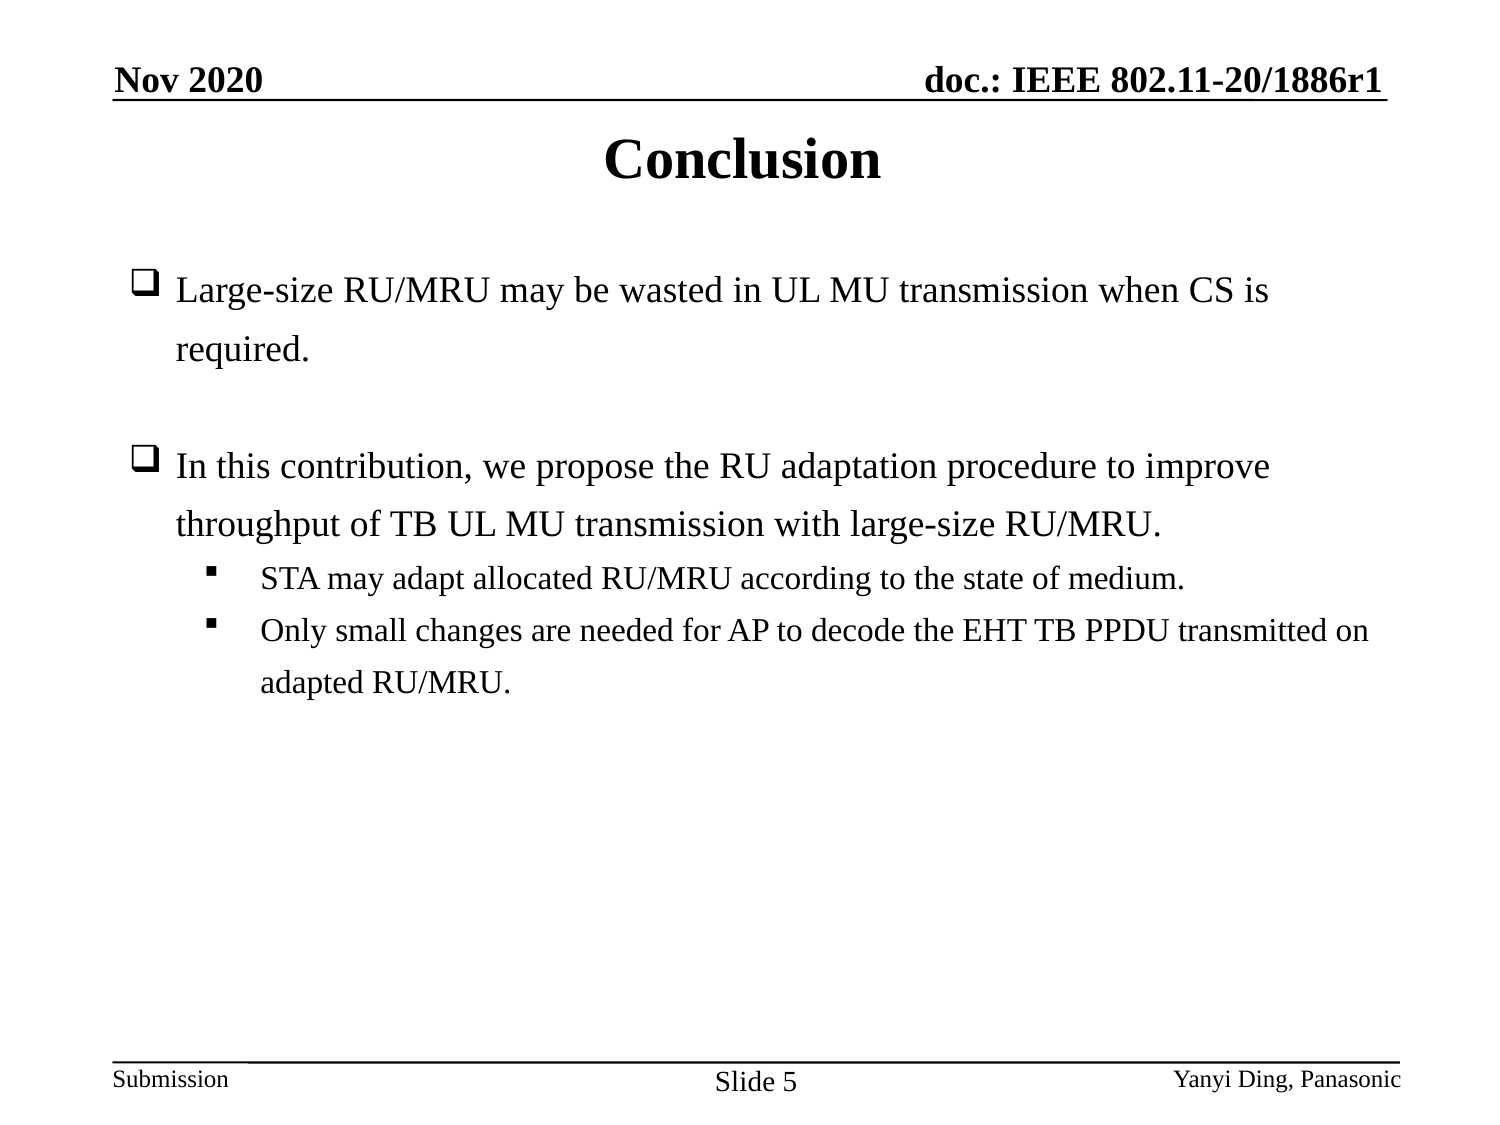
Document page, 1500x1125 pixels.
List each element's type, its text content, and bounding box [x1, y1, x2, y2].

text_box Large-size RU/MRU may be wasted in UL MU transmission when CS is required. In this contribution, we propose the RU adaptation procedure to improve throughput of TB UL MU transmission with large-size RU/MRU. STA may adapt allocated RU/MRU according to the state of medium. Only small changes are needed for AP to decode the EHT TB PPDU transmitted on adapted RU/MRU. [114, 244, 1389, 708]
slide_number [114, 54, 265, 101]
footer Yanyi Ding, Panasonic [1170, 1061, 1402, 1093]
slide_number Slide 5 [704, 1061, 808, 1098]
text_box Conclusion [588, 112, 912, 198]
